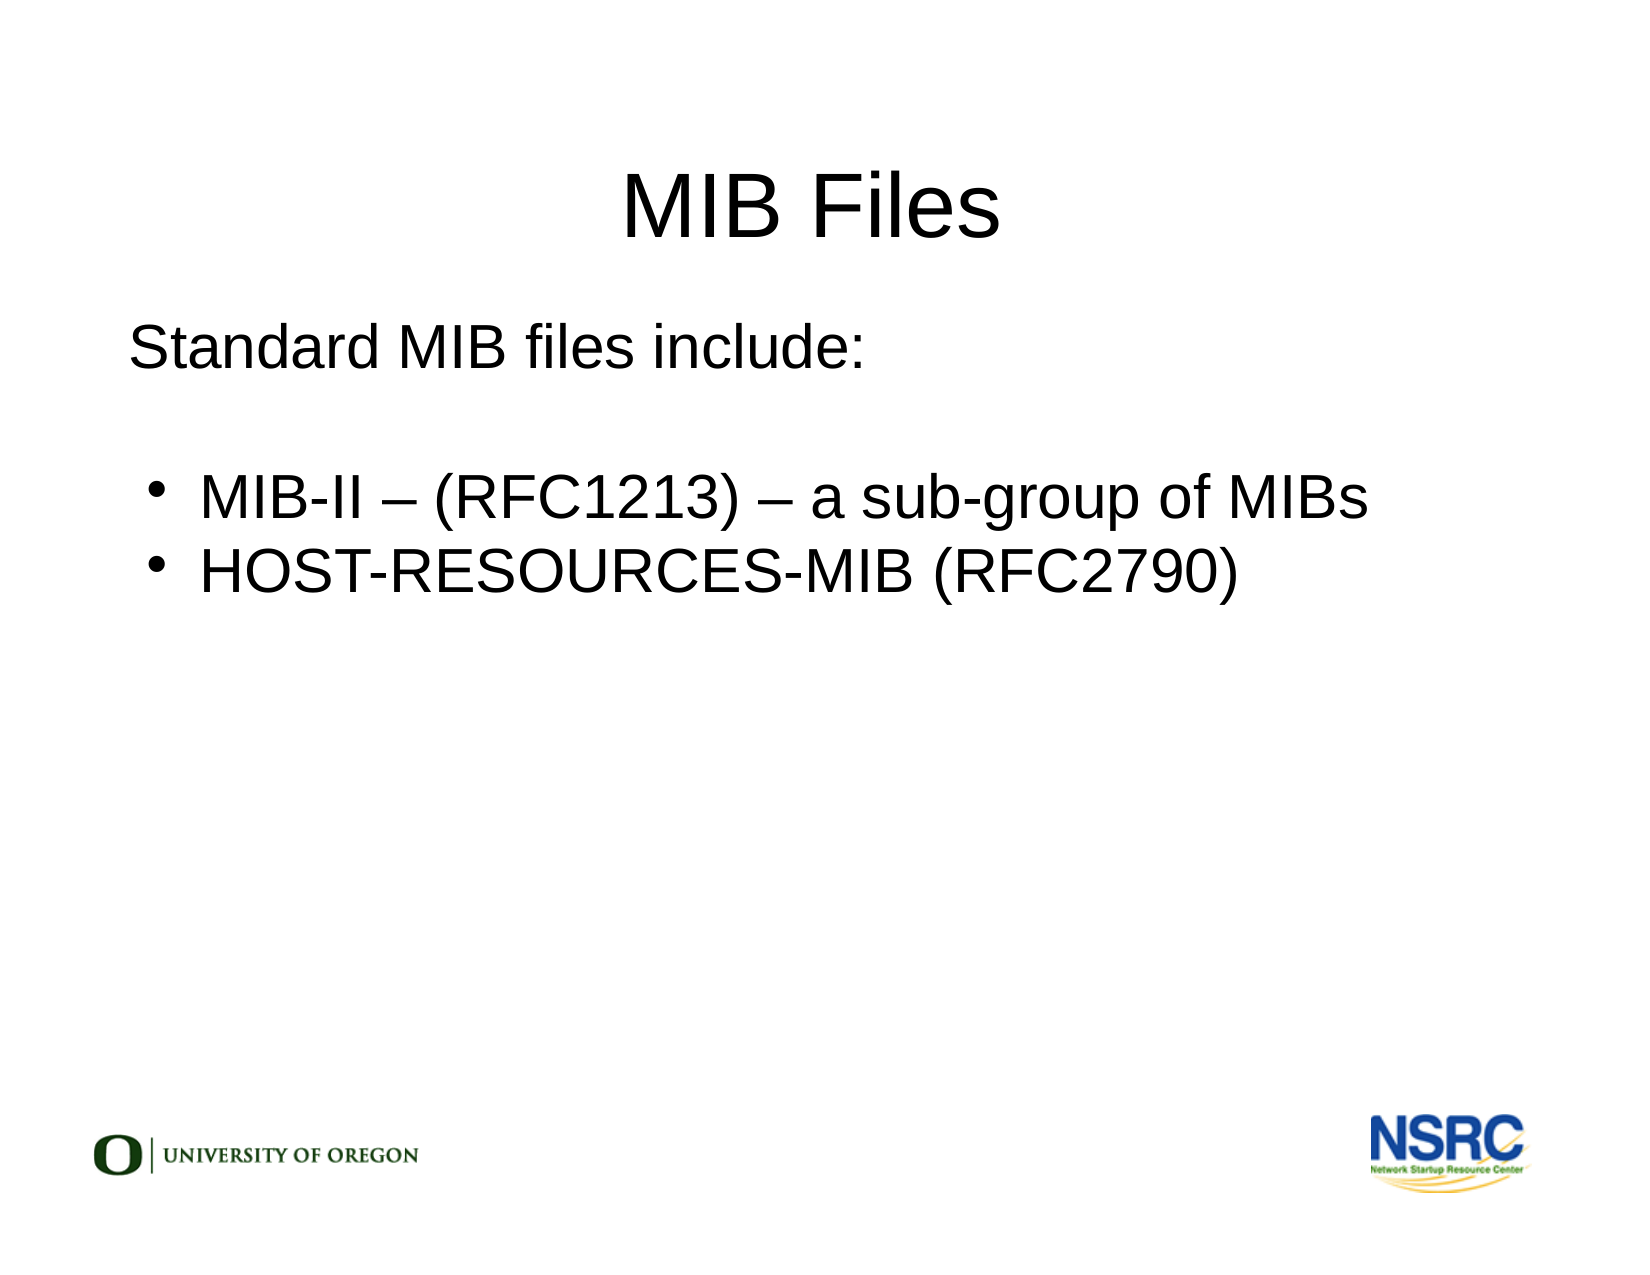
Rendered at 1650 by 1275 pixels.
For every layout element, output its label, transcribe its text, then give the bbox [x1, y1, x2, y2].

picture [1371, 1114, 1532, 1193]
picture [92, 1133, 420, 1177]
text_box MIB Files [133, 104, 1491, 298]
text_box Standard MIB files include: MIB-II – (RFC1213) – a sub-group of MIBs HOST-RESOURCES-MIB (RFC2790) [128, 306, 1543, 978]
